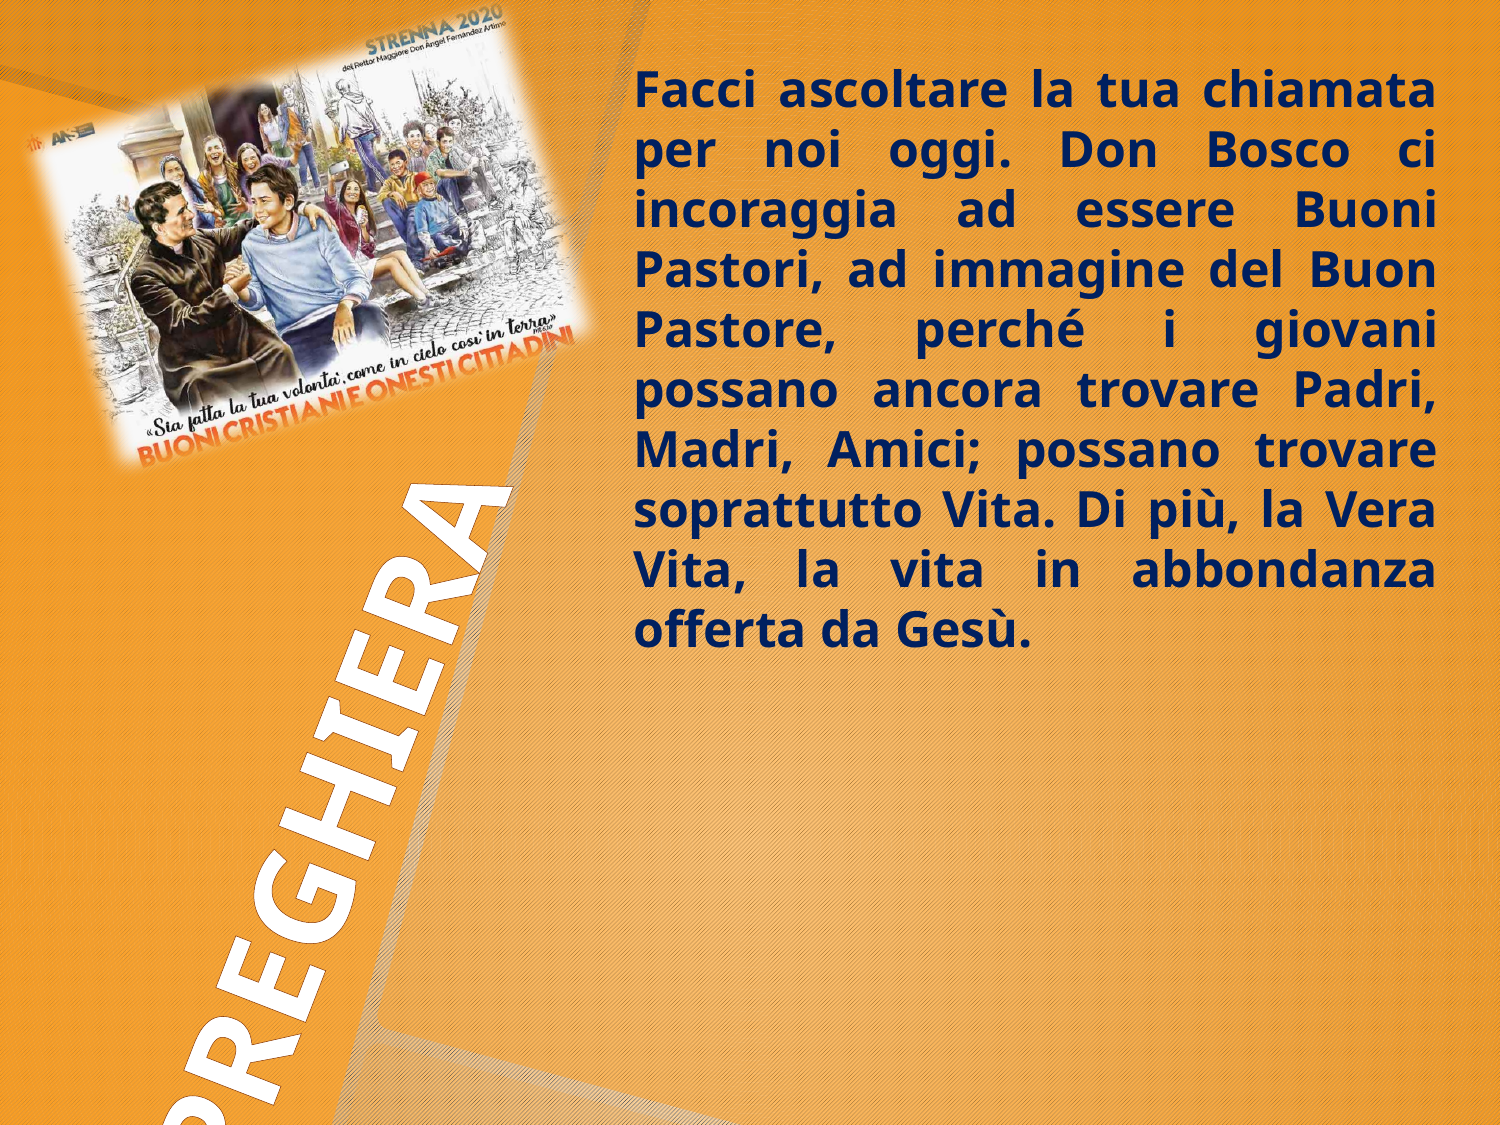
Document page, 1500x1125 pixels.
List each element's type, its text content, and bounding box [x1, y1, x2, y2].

list Facci ascoltare la tua chiamata per noi oggi. Don Bosco ci incoraggia ad essere Buoni Pastori, ad immagine del Buon Pastore, perché i giovani possano ancora trovare Padri, Madri, Amici; possano trovare soprattutto Vita. Di più, la Vera Vita, la vita in abbondanza offerta da Gesù. [618, 54, 1454, 757]
title PREGHIERA [4, 439, 552, 1125]
picture [45, 21, 578, 450]
